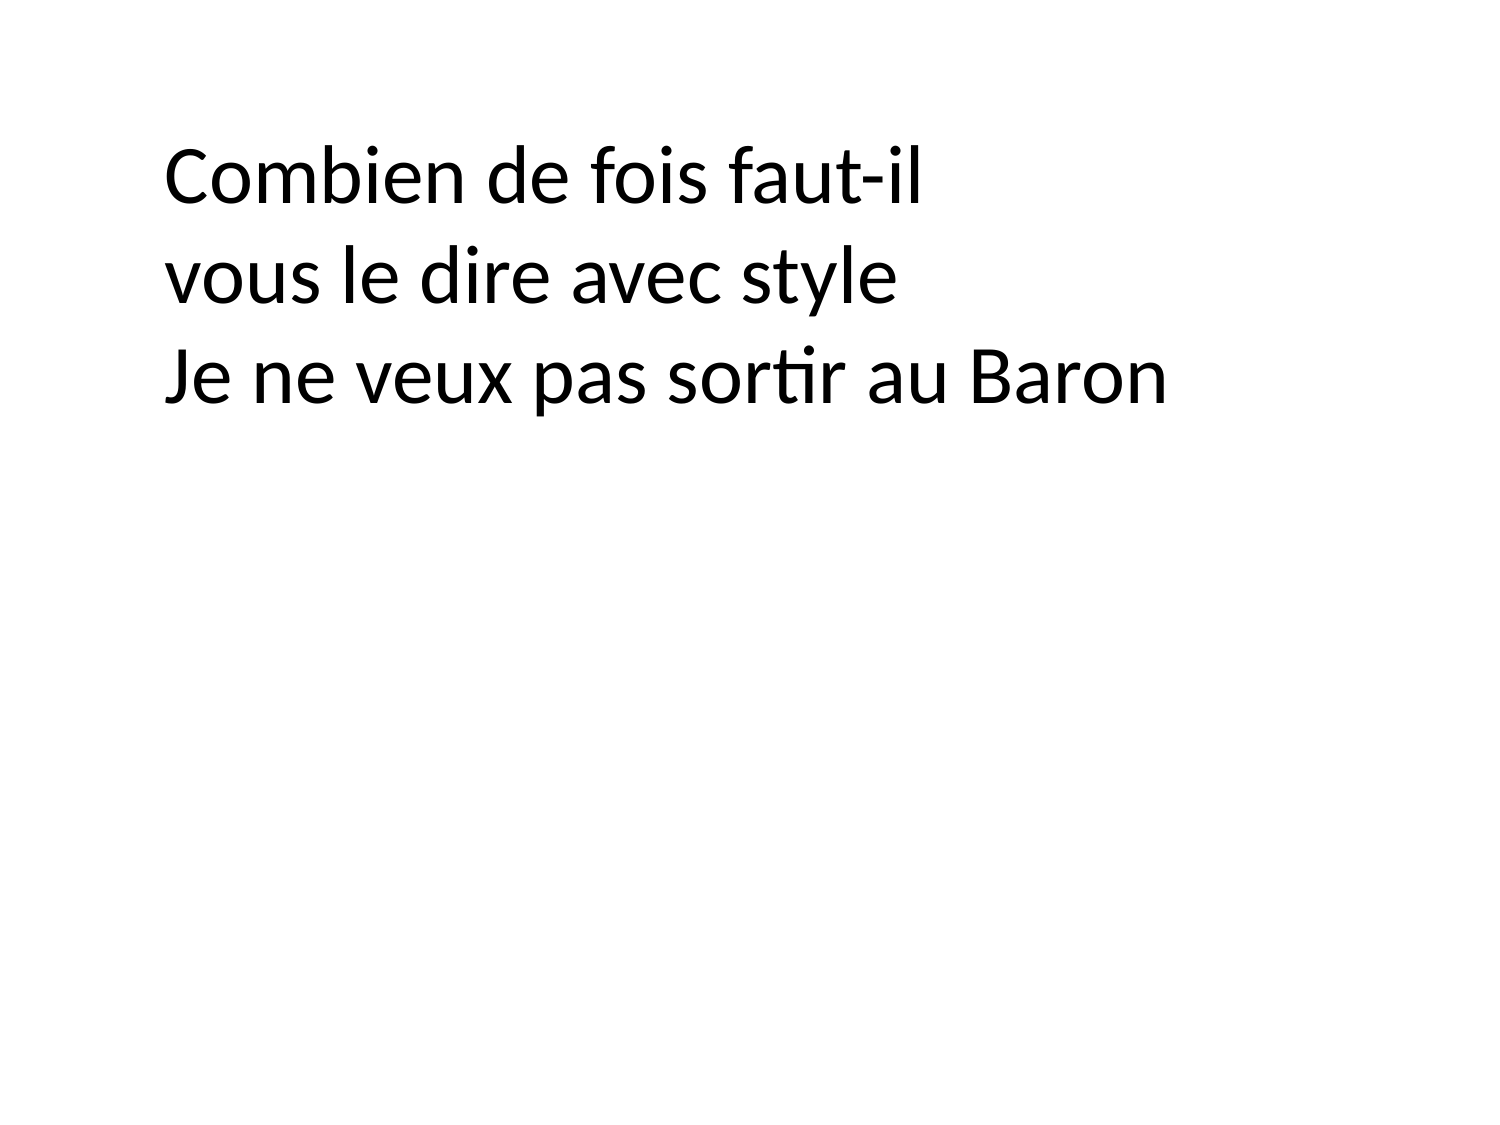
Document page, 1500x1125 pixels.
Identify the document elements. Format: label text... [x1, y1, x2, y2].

text_box Combien de fois faut-il vous le dire avec style Je ne veux pas sortir au Baron [150, 112, 1325, 428]
